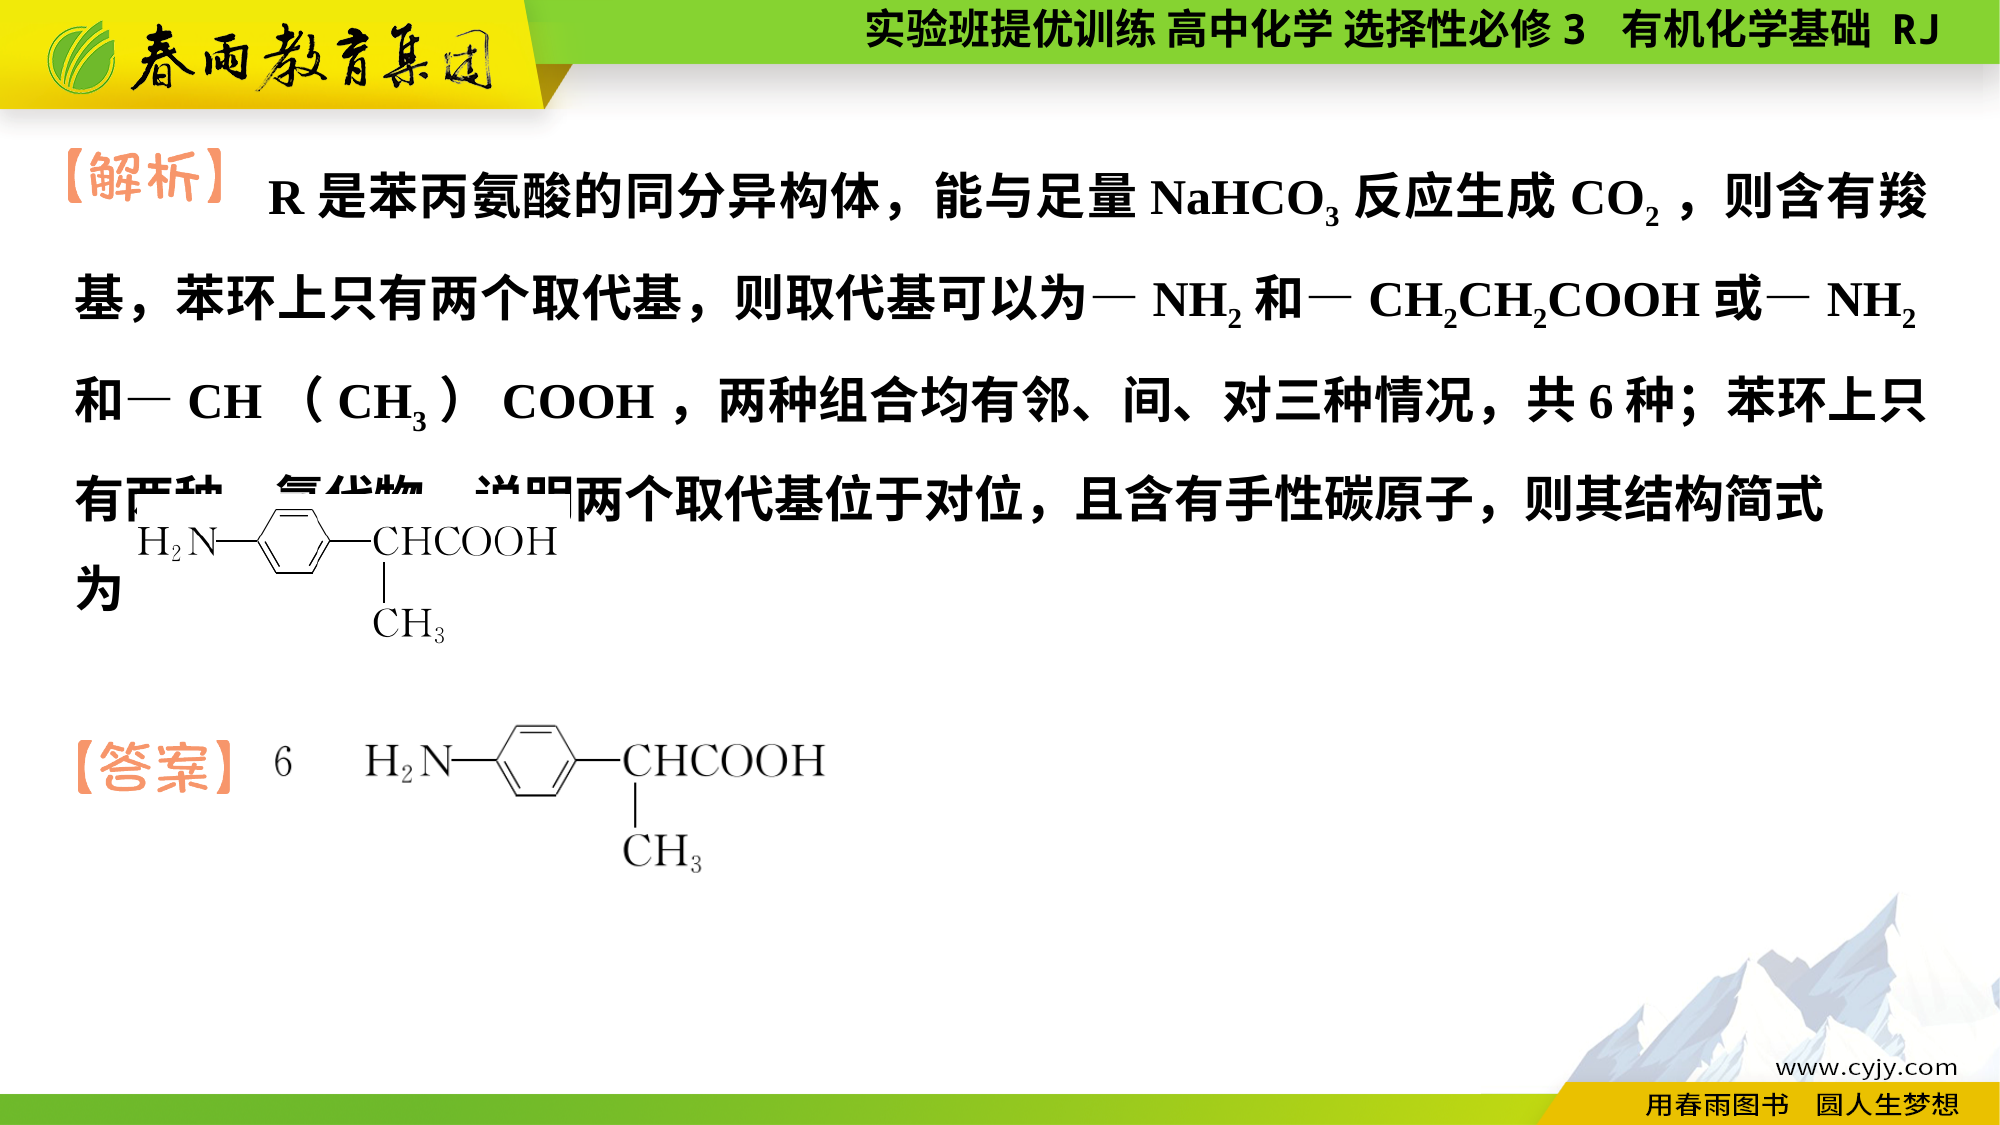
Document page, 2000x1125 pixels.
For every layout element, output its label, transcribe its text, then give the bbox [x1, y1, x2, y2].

picture [0, 0, 2000, 1125]
list R是苯丙氨酸的同分异构体，能与足量NaHCO3反应生成CO2，则含有羧基，苯环上只有两个取代基，则取代基可以为—NH2和—CH2CH2COOH或—NH2和—CH（CH3）COOH，两种组合均有邻、间、对三种情况，共6种；苯环上只有两种一氯代物，说明两个取代基位于对位，且含有手性碳原子，则其结构简式 为 。 [59, 122, 1944, 683]
